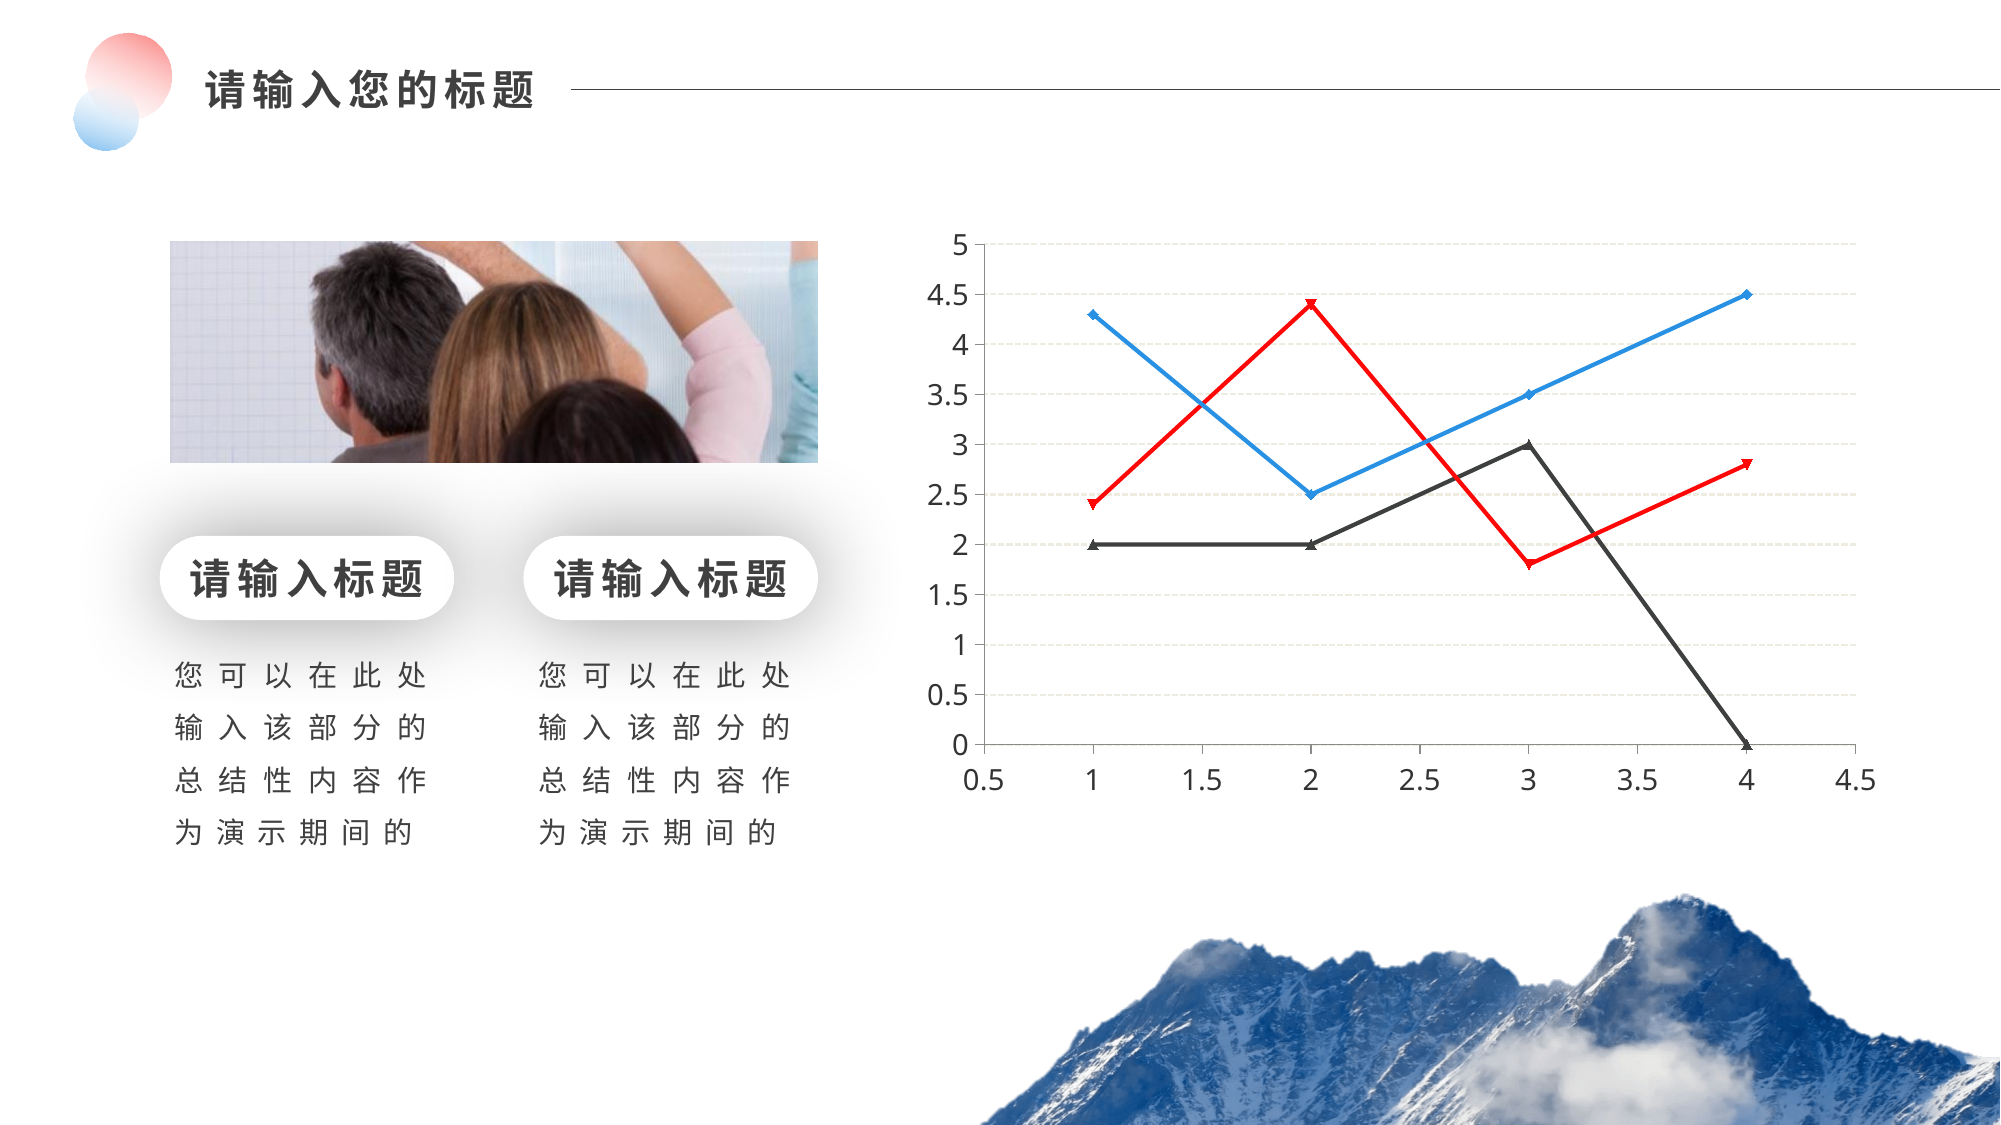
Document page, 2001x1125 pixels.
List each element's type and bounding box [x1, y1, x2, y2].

text_box [523, 535, 818, 860]
chart [907, 211, 1897, 813]
text_box [159, 535, 455, 860]
picture [722, 762, 2000, 1125]
picture [170, 241, 818, 463]
